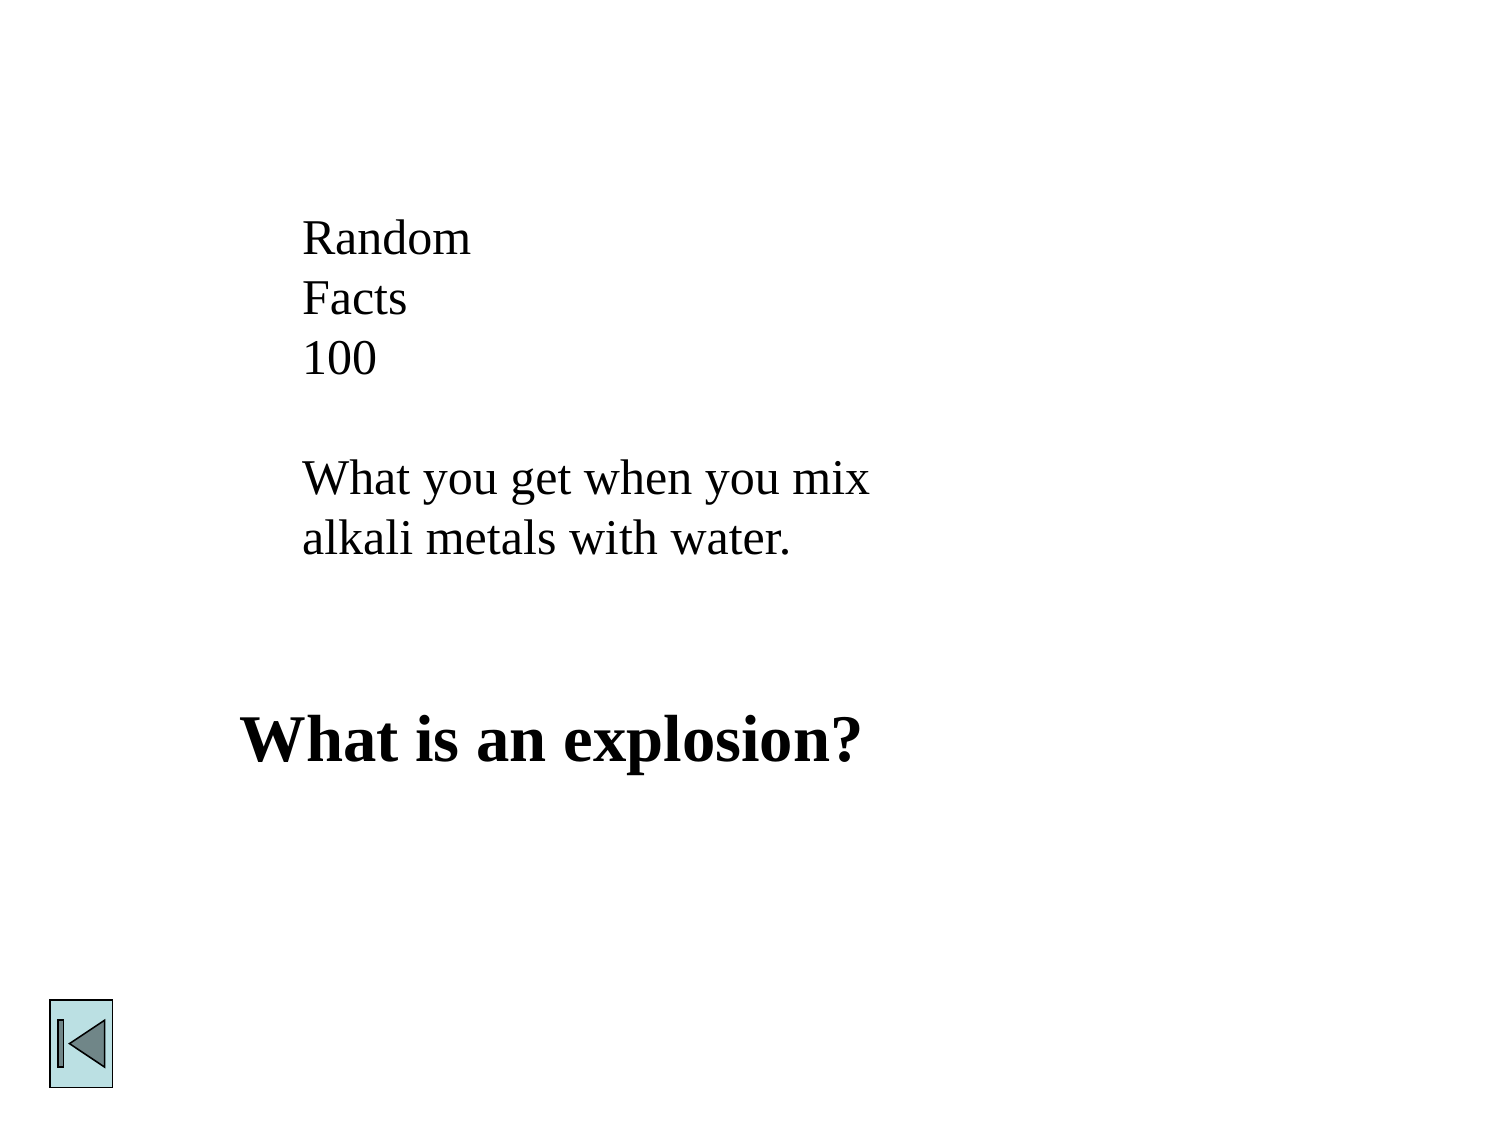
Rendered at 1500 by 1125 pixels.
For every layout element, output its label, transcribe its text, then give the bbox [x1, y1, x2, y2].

text_box Random Facts 100 What you get when you mix alkali metals with water. [287, 196, 975, 572]
text_box What is an explosion? [224, 687, 880, 783]
